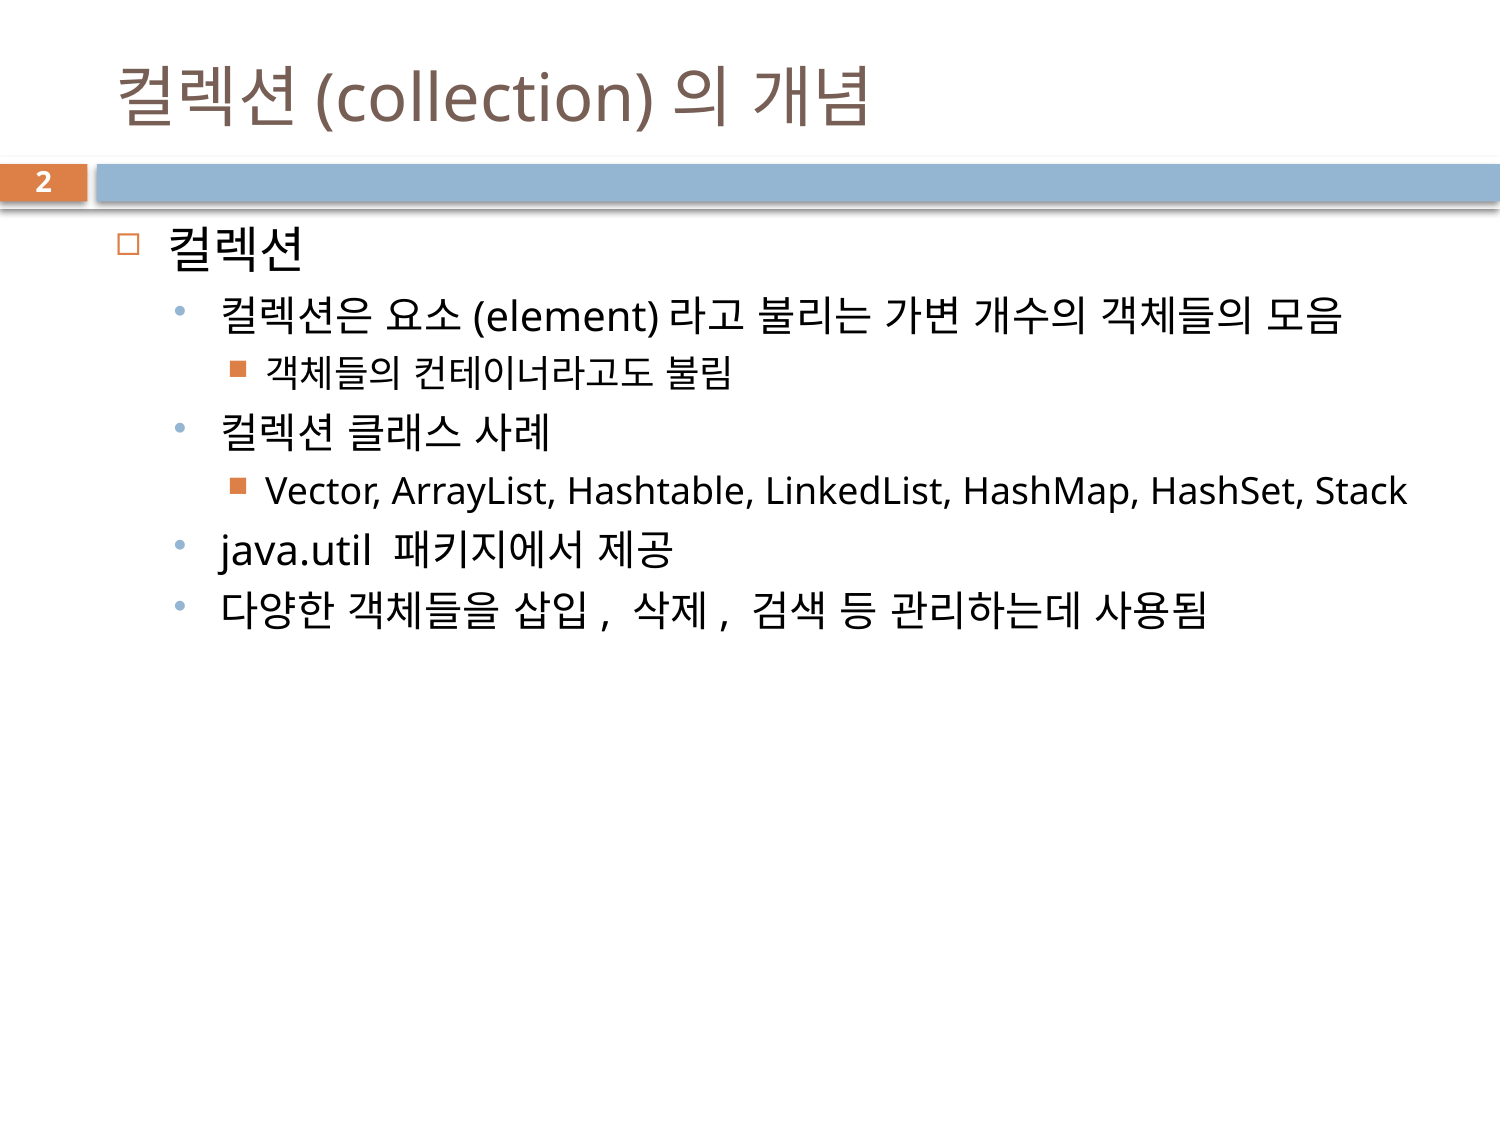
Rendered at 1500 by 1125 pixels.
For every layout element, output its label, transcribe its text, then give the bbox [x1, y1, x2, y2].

list 컬렉션 컬렉션은 요소(element)라고 불리는 가변 개수의 객체들의 모음 객체들의 컨테이너라고도 불림 컬렉션 클래스 사례 Vector, ArrayList, Hashtable, LinkedList, HashMap, HashSet, Stack java.util 패키지에서 제공 다양한 객체들을 삽입, 삭제, 검색 등 관리하는데 사용됨 [100, 210, 1438, 1079]
slide_number 2 [0, 162, 88, 203]
title 컬렉션(collection)의 개념 [100, 37, 1438, 153]
